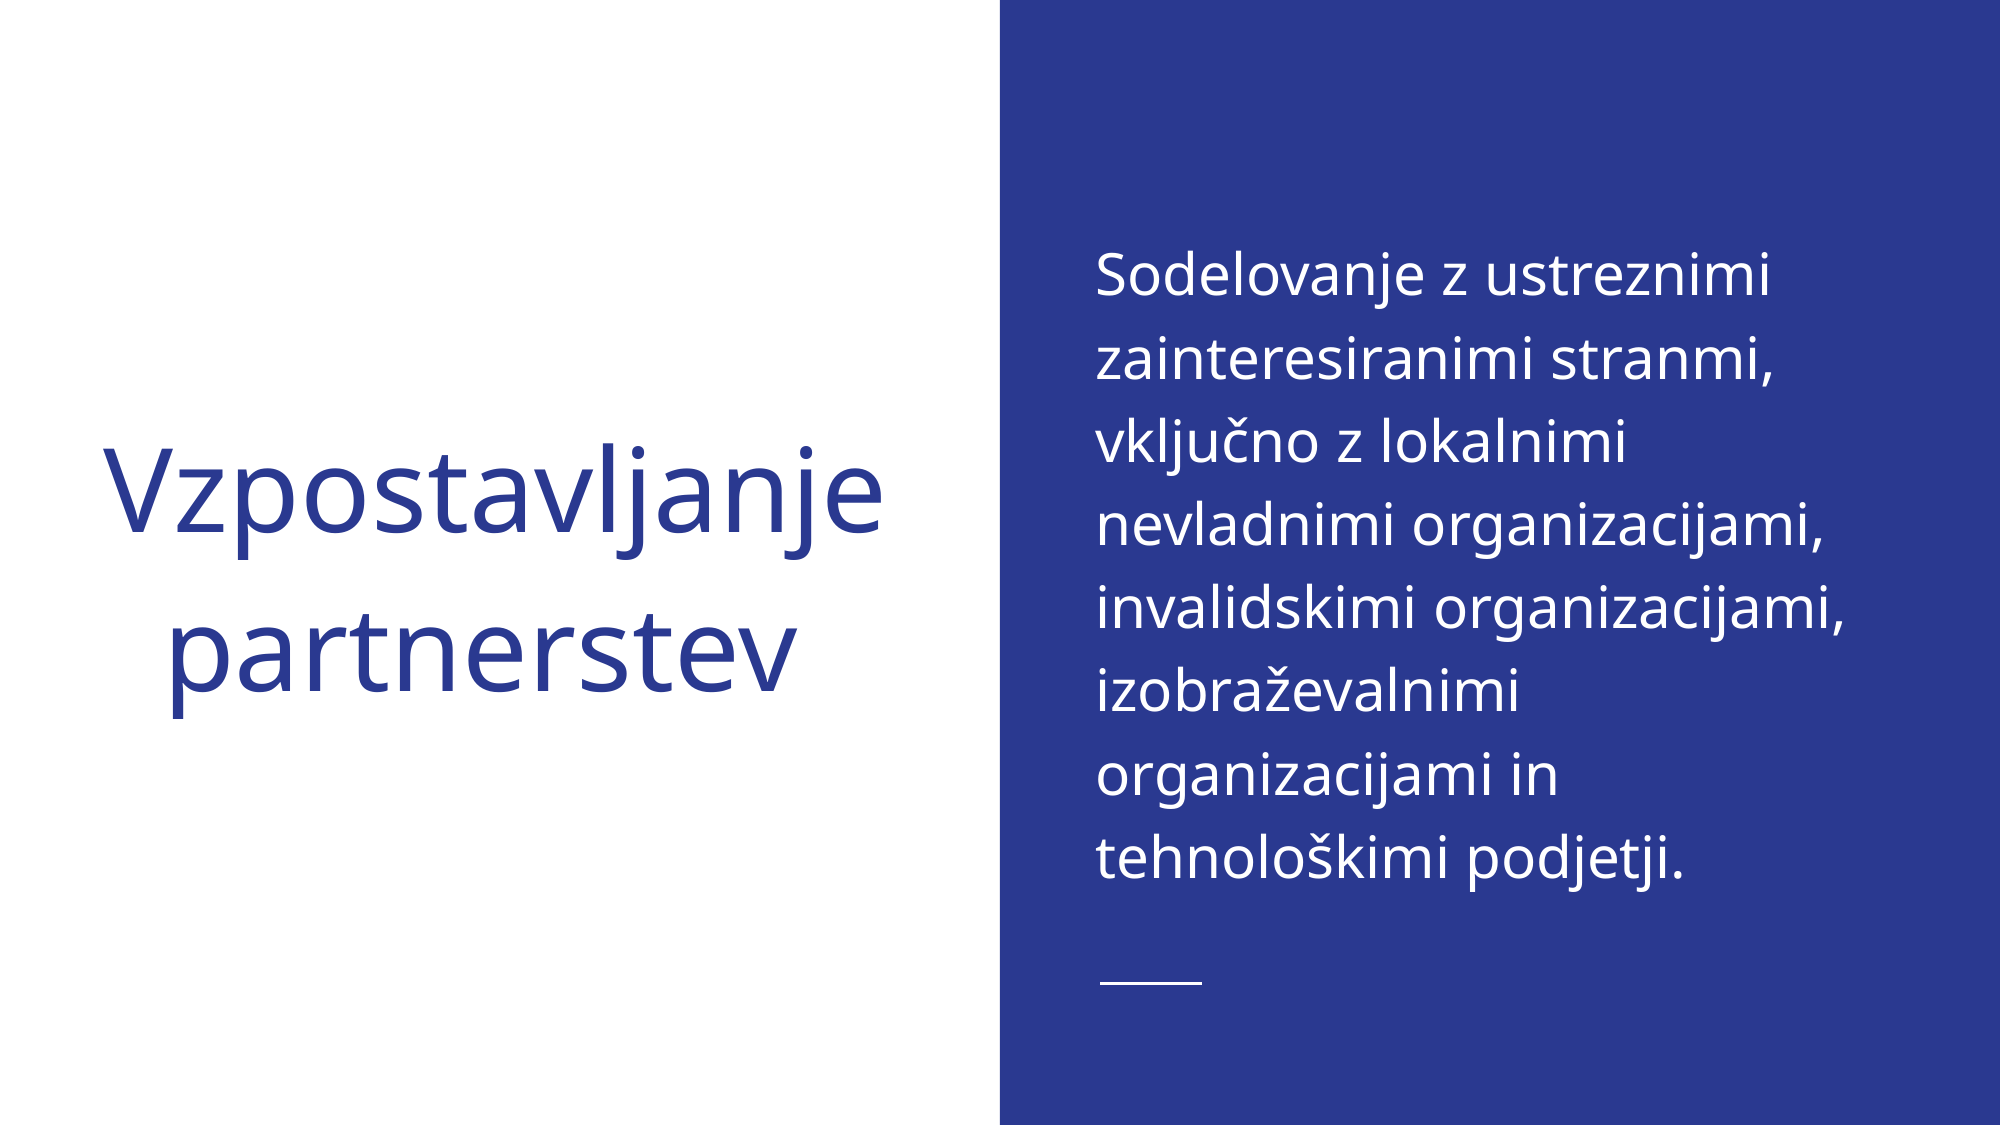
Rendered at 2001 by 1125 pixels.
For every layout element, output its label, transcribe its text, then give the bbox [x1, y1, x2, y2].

title Vzpostavljanje partnerstev [53, 391, 939, 734]
list Sodelovanje z ustreznimi zainteresiranimi stranmi, vključno z lokalnimi nevladnimi organizacijami, invalidskimi organizacijami, izobraževalnimi organizacijami in tehnološkimi podjetji. [1080, 158, 1920, 967]
